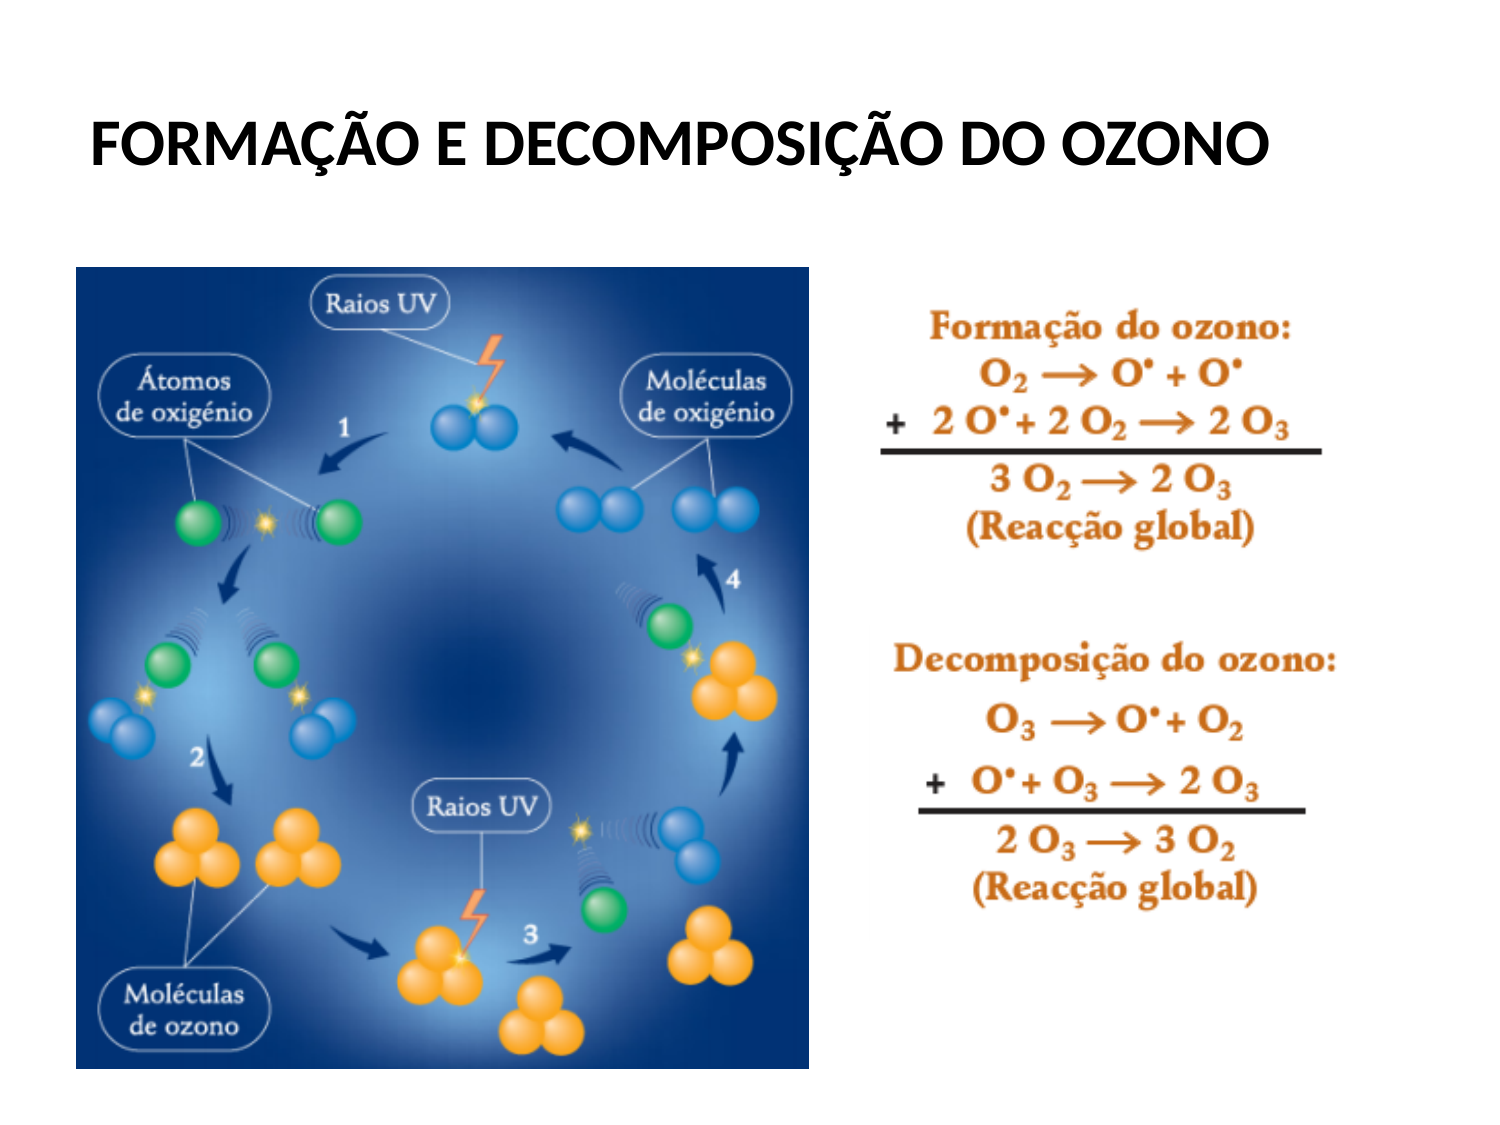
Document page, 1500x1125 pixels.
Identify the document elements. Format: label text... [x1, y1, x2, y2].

picture [844, 290, 1345, 578]
picture [76, 266, 810, 1069]
picture [867, 624, 1353, 941]
title FORMAÇÃO E DECOMPOSIÇÃO DO OZONO [75, 45, 1425, 233]
